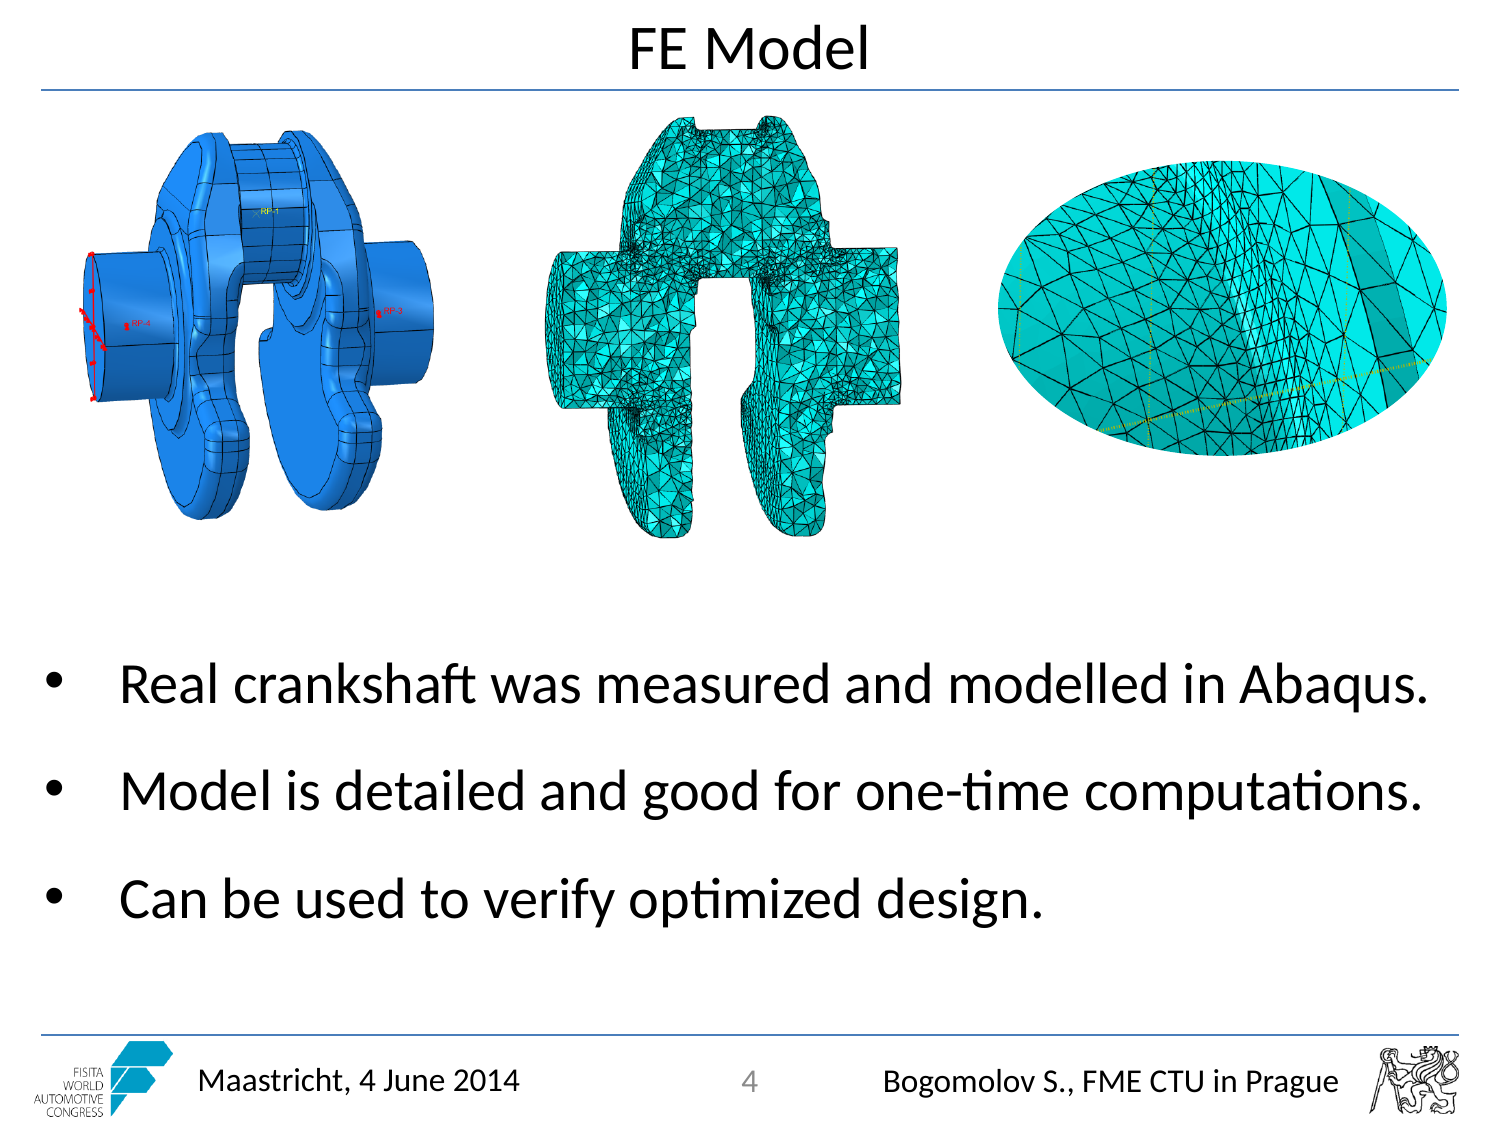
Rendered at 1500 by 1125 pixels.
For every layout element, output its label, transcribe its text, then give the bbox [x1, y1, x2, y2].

picture [997, 160, 1447, 457]
picture [1369, 1046, 1459, 1114]
picture [525, 105, 912, 549]
picture [64, 120, 447, 535]
text_box Real crankshaft was measured and modelled in Abaqus. Model is detailed and good for one-time computations. Can be used to verify optimized design. [29, 637, 1459, 938]
slide_number 4 [711, 1049, 789, 1110]
picture [31, 1037, 174, 1119]
title FE Model [75, 0, 1425, 90]
